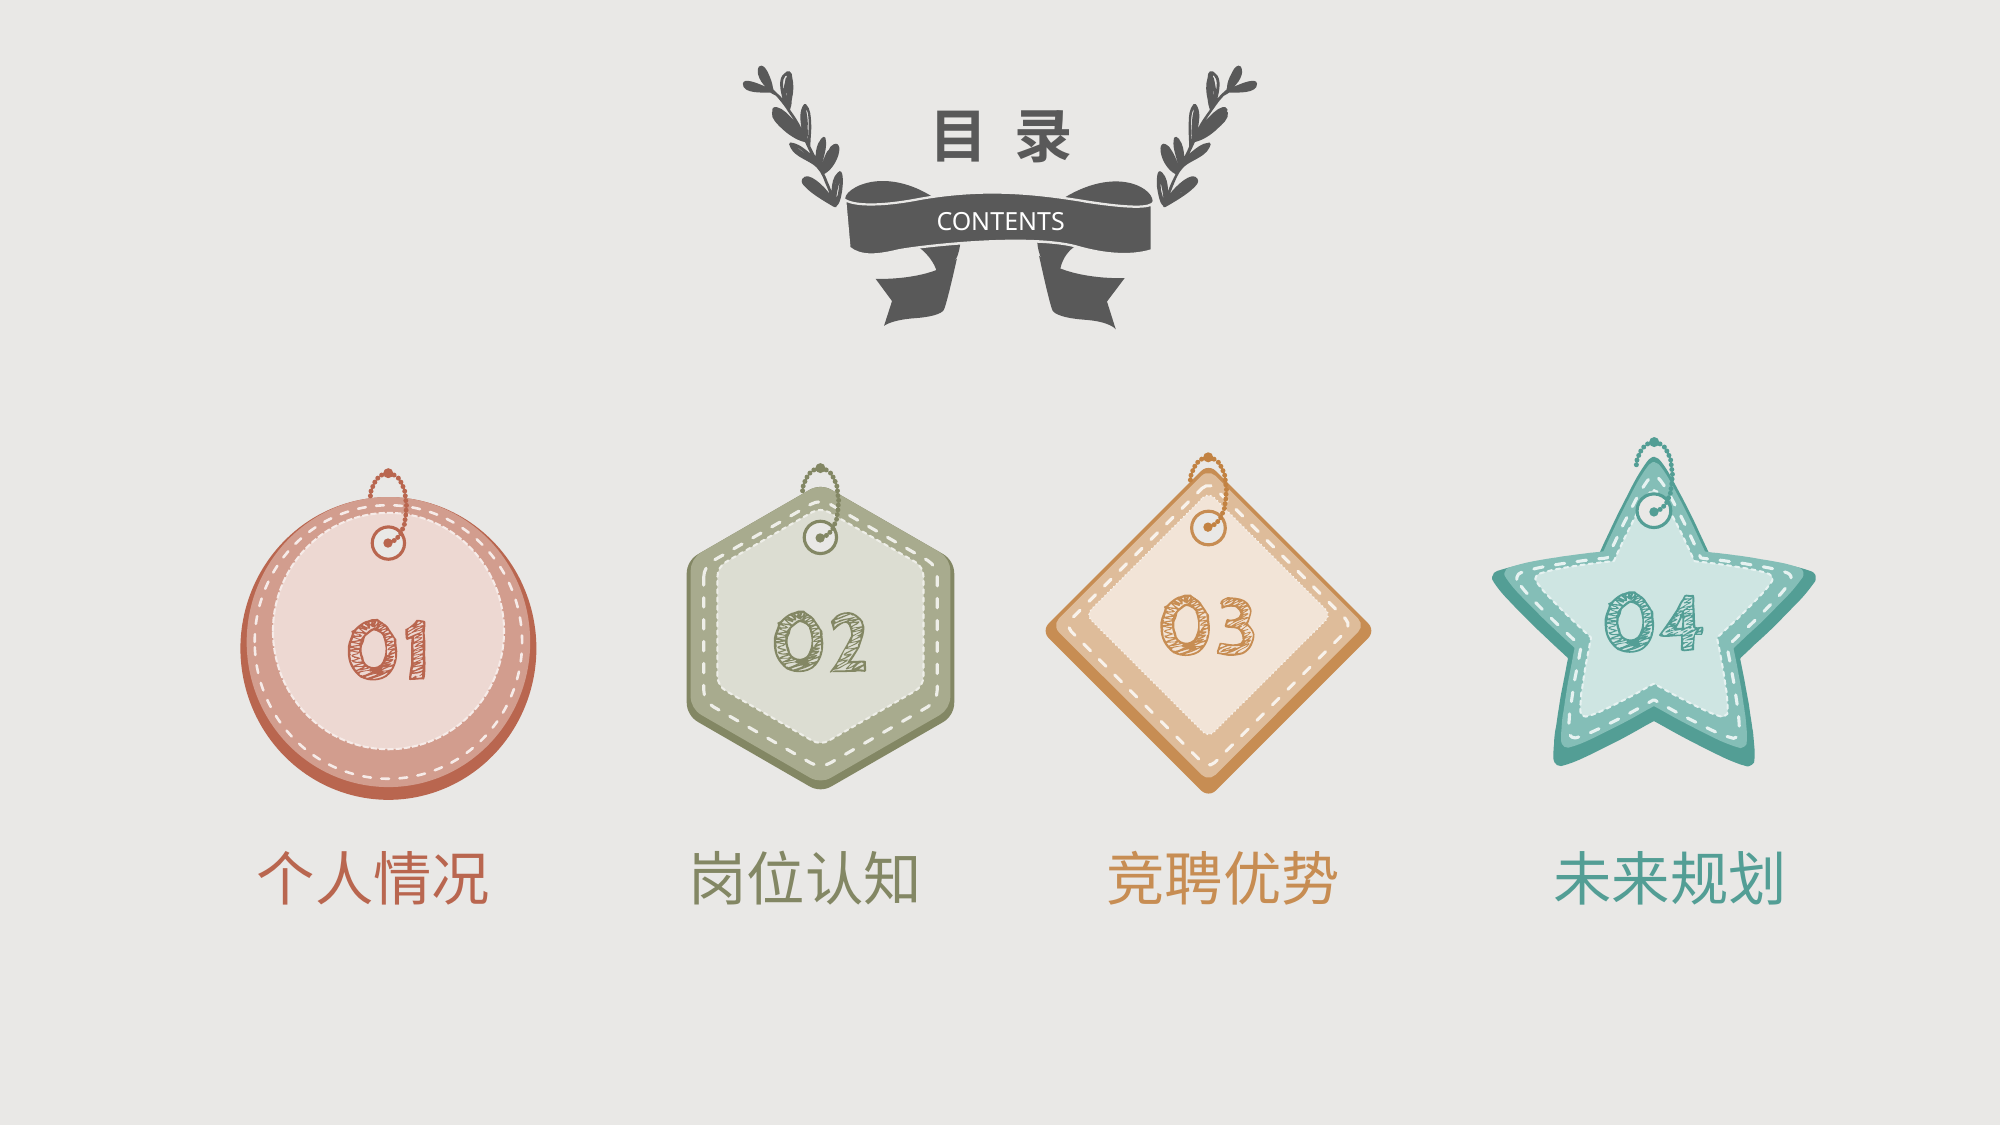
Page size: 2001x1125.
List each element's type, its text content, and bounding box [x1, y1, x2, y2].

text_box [1492, 437, 1816, 767]
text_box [1090, 452, 1327, 749]
text_box 竞聘优势 [1091, 834, 1355, 920]
text_box 个人情况 [242, 834, 505, 920]
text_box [686, 463, 955, 791]
text_box 未来规划 [1539, 834, 1802, 920]
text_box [742, 65, 1258, 330]
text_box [240, 468, 537, 800]
text_box 岗位认知 [674, 834, 937, 920]
